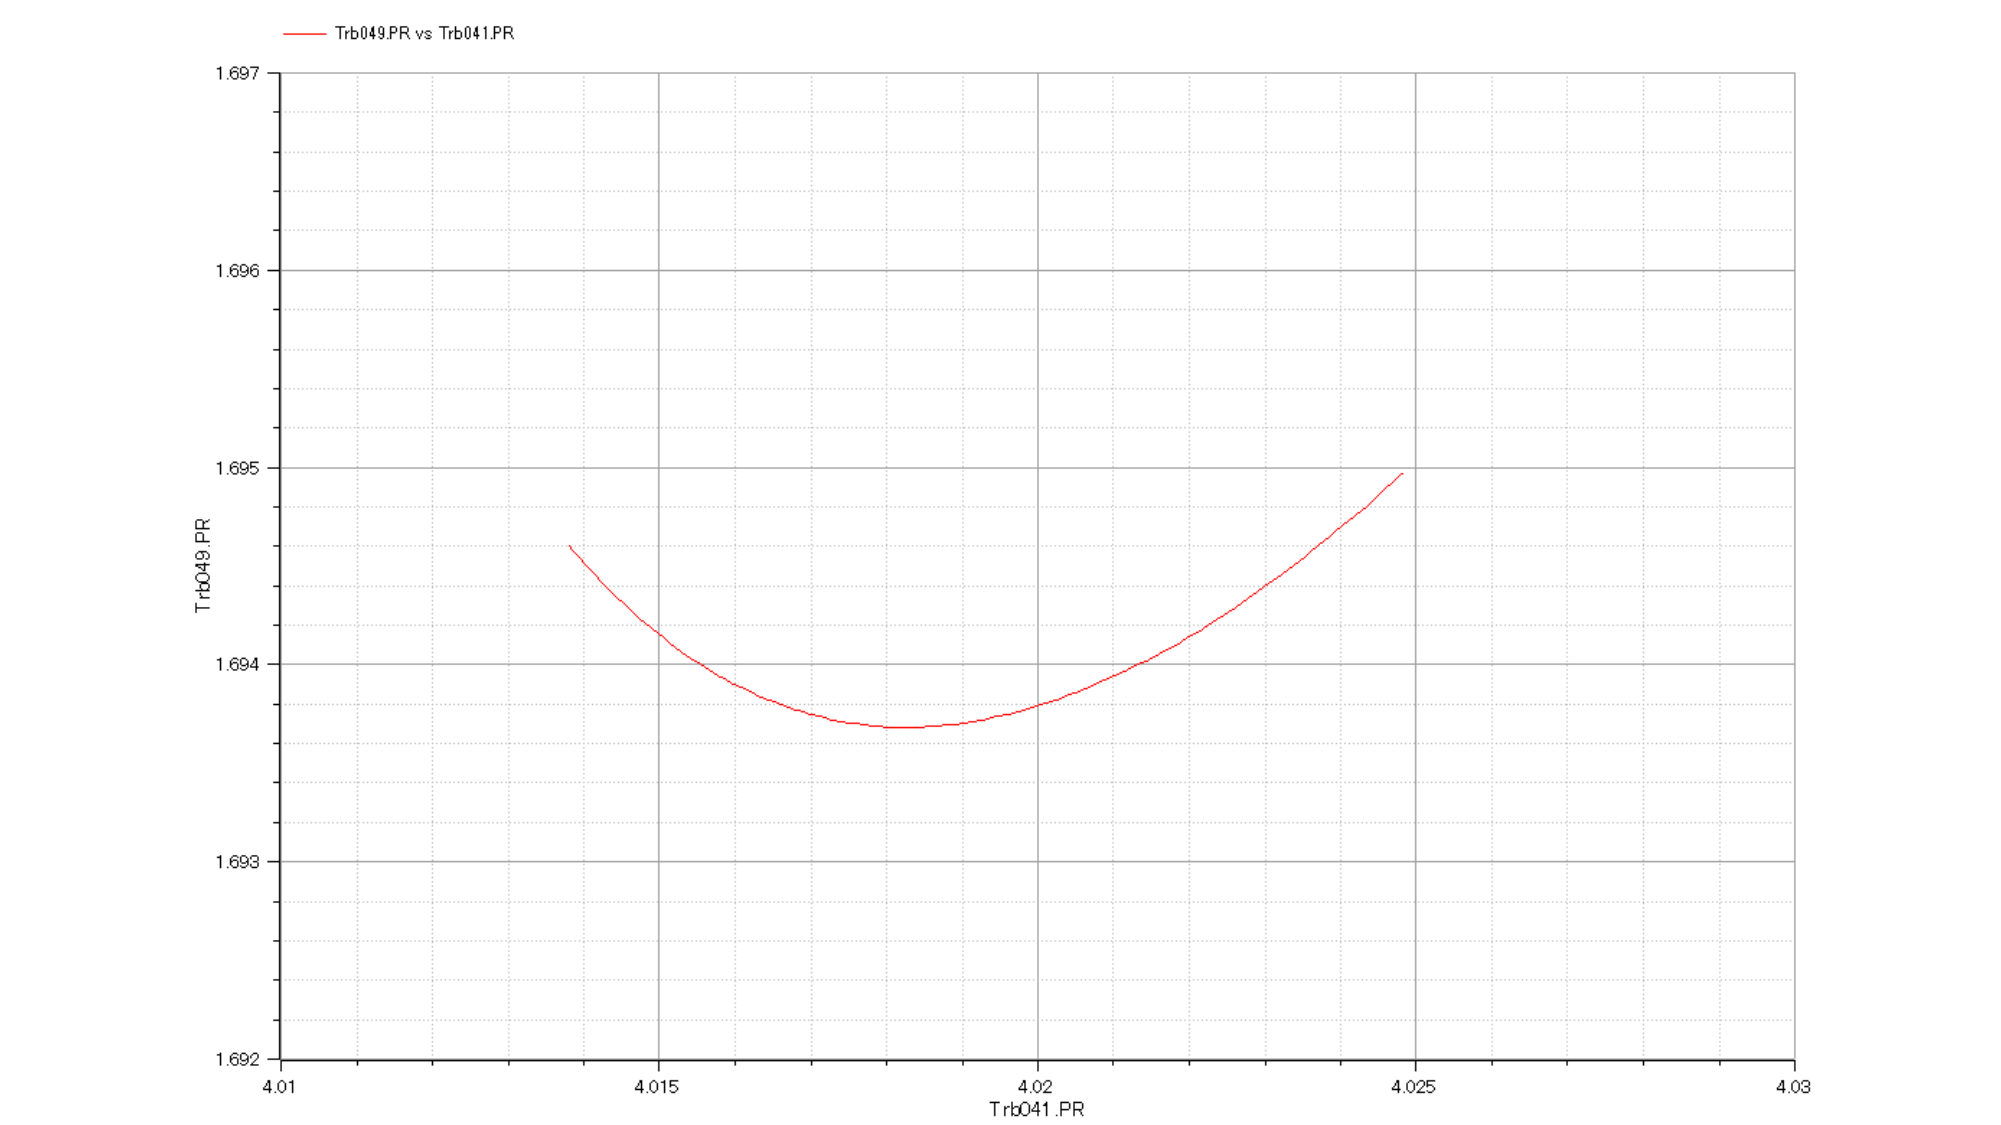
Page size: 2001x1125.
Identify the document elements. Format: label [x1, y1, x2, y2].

picture [184, 0, 1816, 1125]
